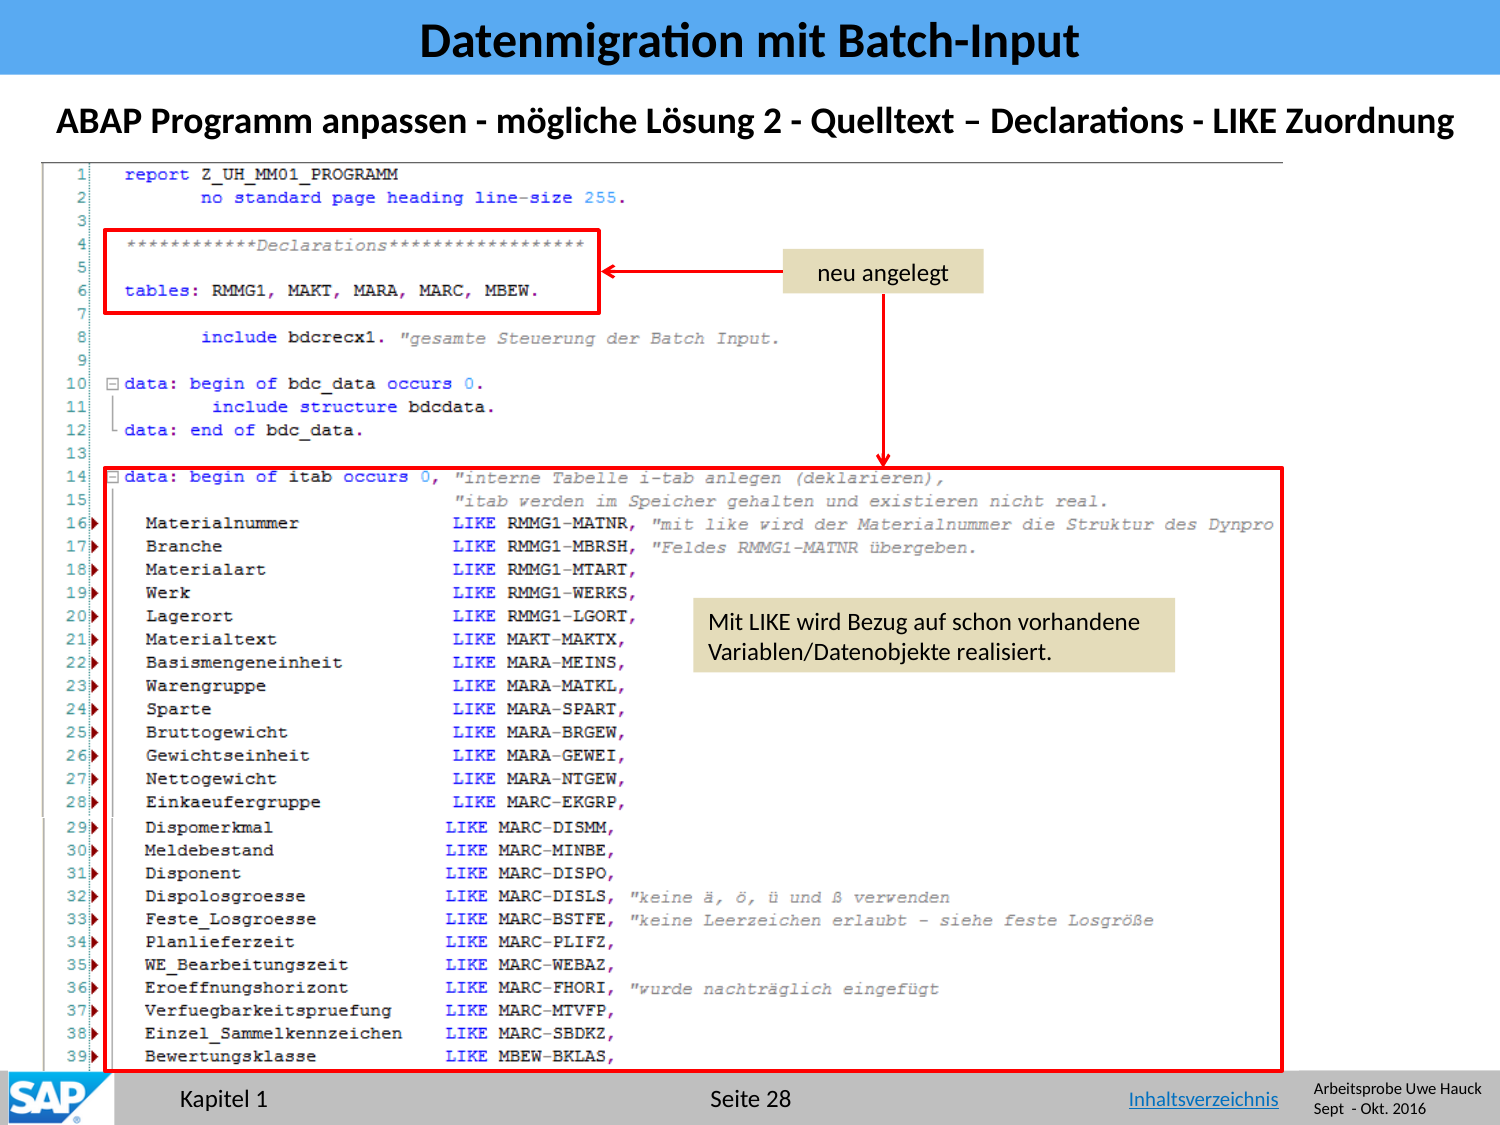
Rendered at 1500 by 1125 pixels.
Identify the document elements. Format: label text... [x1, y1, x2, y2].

text_box Datenmigration mit Batch-Input [0, 0, 1500, 75]
picture [7, 162, 1283, 1125]
text_box [0, 1070, 6, 1125]
text_box [1163, 825, 1284, 1073]
text_box [118, 1080, 1299, 1125]
text_box Kapitel 1 Seite 28 [165, 1080, 1105, 1120]
text_box Inhaltsverzeichnis [1106, 1078, 1299, 1118]
text_box ABAP Programm anpassen - mögliche Lösung 2 - Quelltext – Declarations - LIKE Zuordnung [41, 88, 1500, 149]
text_box [1160, 1070, 1299, 1078]
text_box Arbeitsprobe Uwe Hauck Sept - Okt. 2016 [1299, 1070, 1500, 1125]
